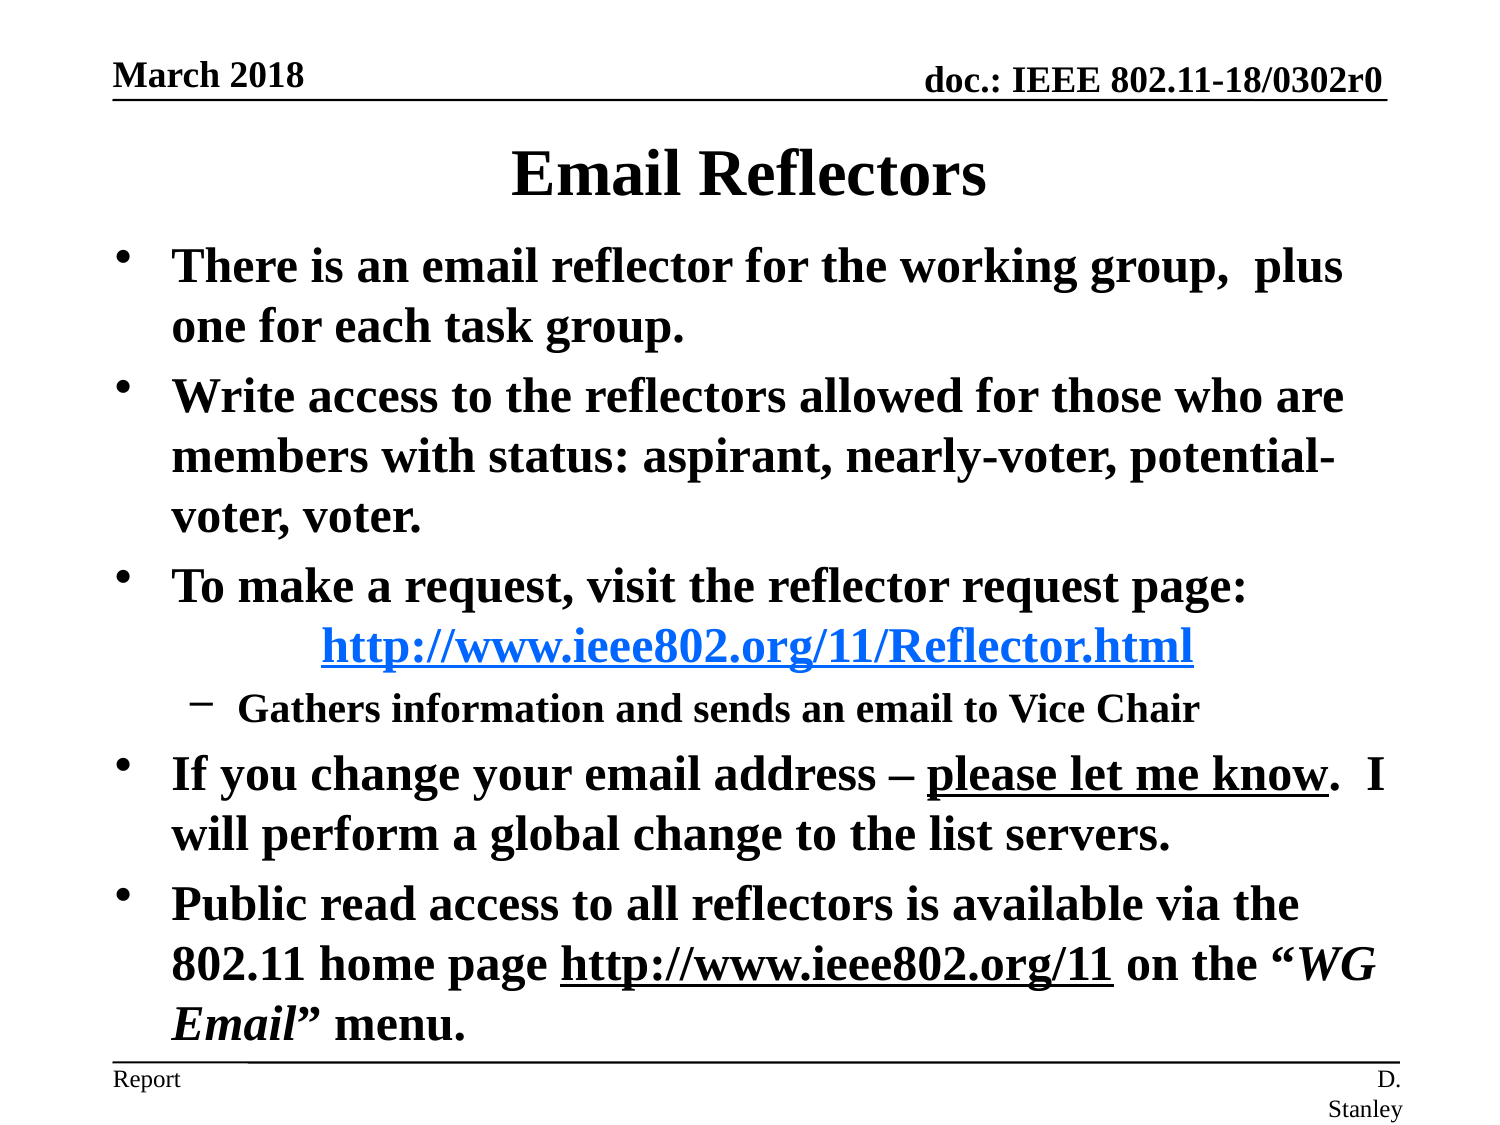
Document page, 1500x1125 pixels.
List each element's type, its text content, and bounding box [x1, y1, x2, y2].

footer D. Stanley, HP Enterprise [1324, 1063, 1402, 1093]
list There is an email reflector for the working group, plus one for each task group. Write access to the reflectors allowed for those who are members with status: aspirant, nearly-voter, potential-voter, voter. To make a request, visit the reflector request page: http://www.ieee802.org/11/Reflector.html Gathers information and sends an email to Vice Chair If you change your email address – please let me know. I will perform a global change to the list servers. Public read access to all reflectors is available via the 802.11 home page http://www.ieee802.org/11 on the “WG Email” menu. [99, 224, 1438, 1063]
title Email Reflectors [112, 112, 1388, 224]
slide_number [112, 49, 401, 96]
